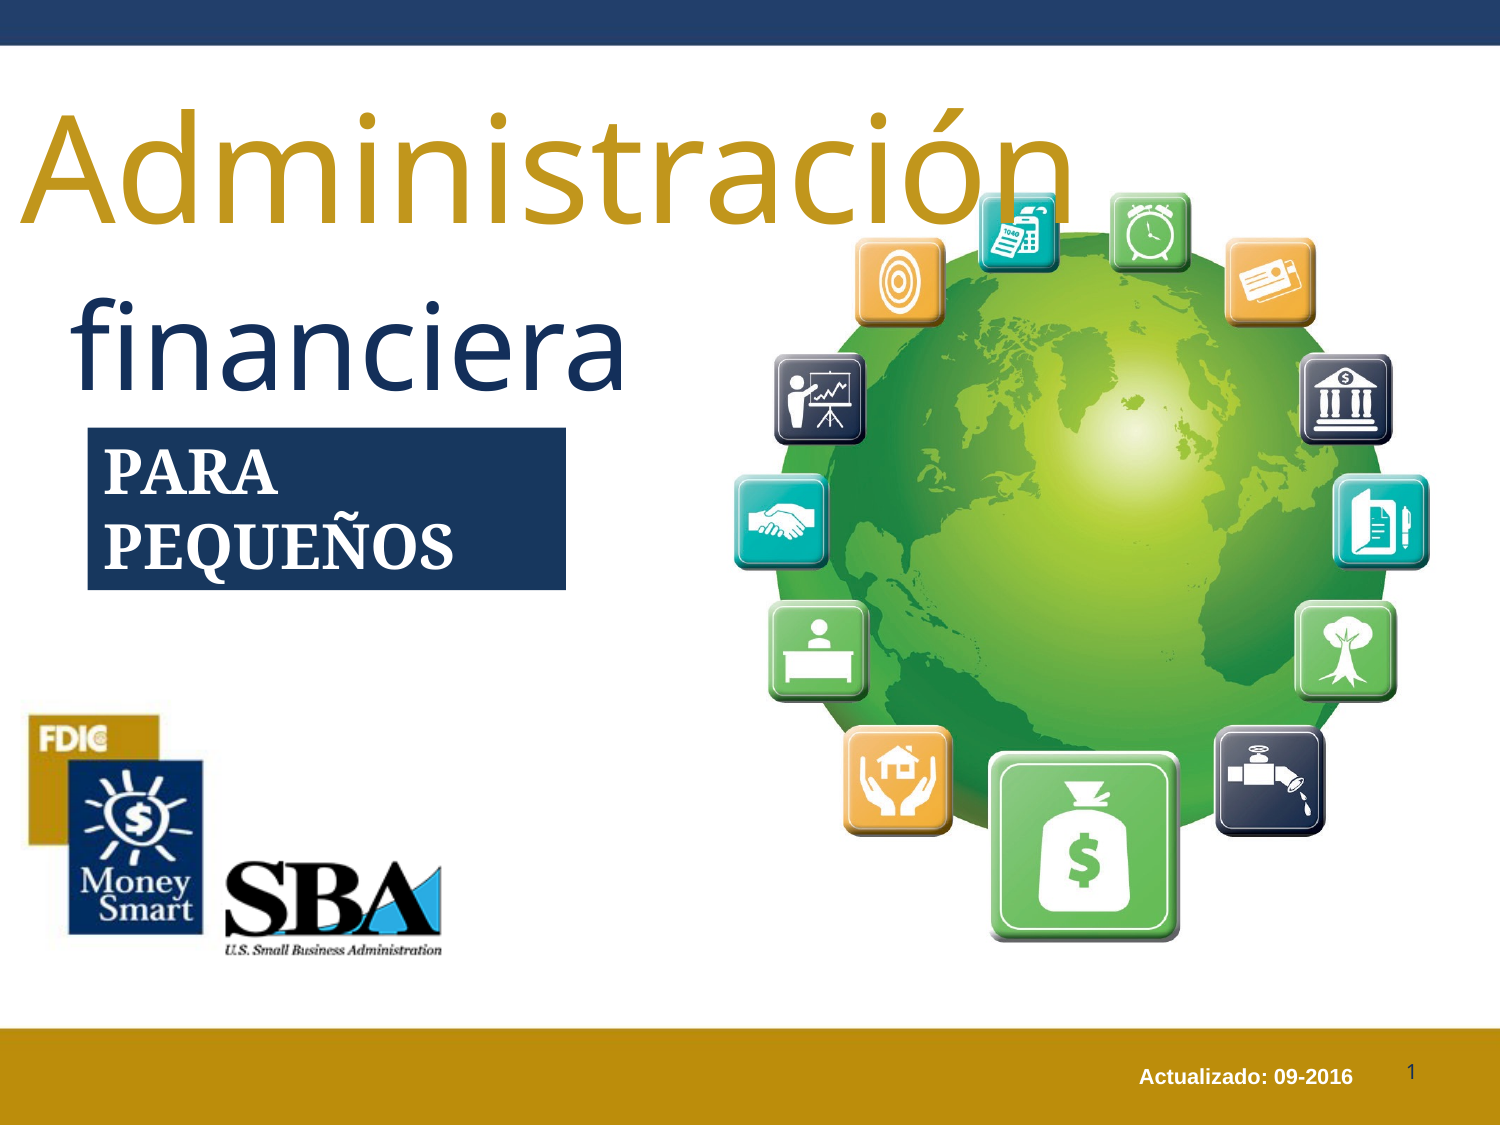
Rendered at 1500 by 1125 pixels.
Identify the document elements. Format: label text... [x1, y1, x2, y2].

text_box Administración [12, 66, 1125, 262]
text_box PARA PEQUEÑOS NEGOCIOS [96, 425, 566, 665]
text_box financiera [62, 262, 671, 423]
picture [0, 0, 1500, 1125]
text_box [87, 427, 96, 591]
text_box Actualizado: 09-2016 [1124, 1055, 1369, 1097]
slide_number 1 [1074, 1052, 1425, 1093]
